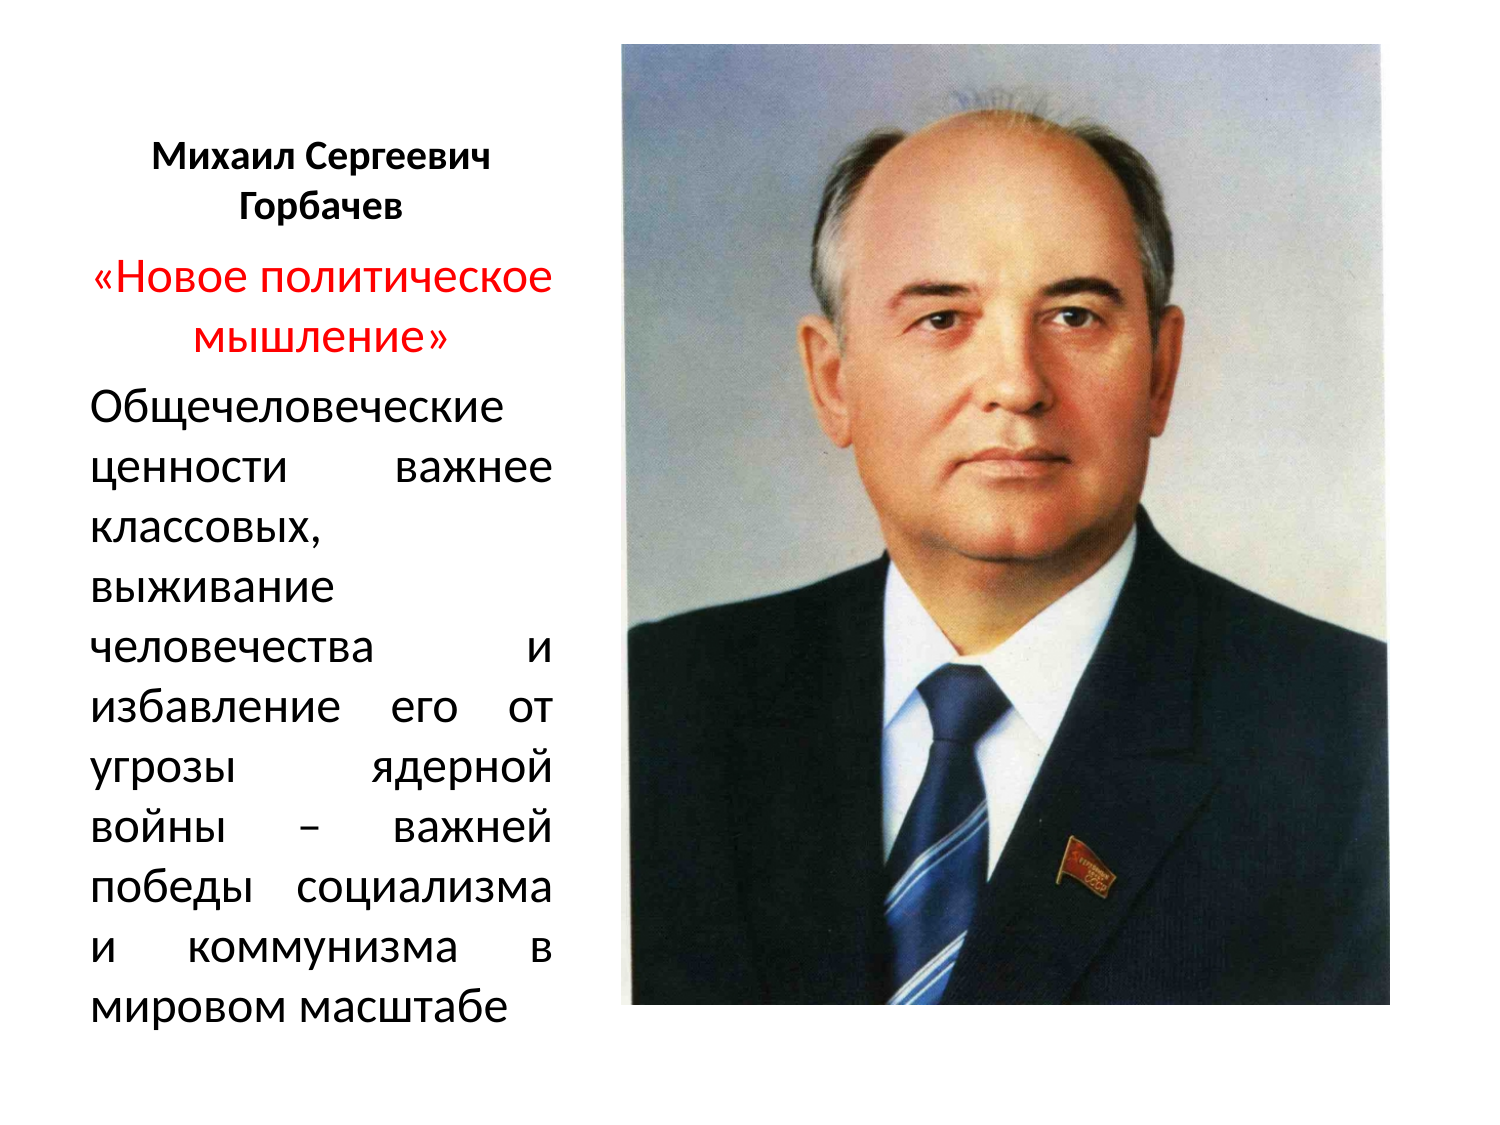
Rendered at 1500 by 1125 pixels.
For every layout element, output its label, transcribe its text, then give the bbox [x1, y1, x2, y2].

text_box Михаил Сергеевич Горбачев [74, 44, 569, 235]
picture [621, 44, 1390, 1005]
text_box «Новое политическое мышление» Общечеловеческие ценности важнее классовых, выживание человечества и избавление его от угрозы ядерной войны – важней победы социализма и коммунизма в мировом масштабе [74, 235, 569, 1005]
